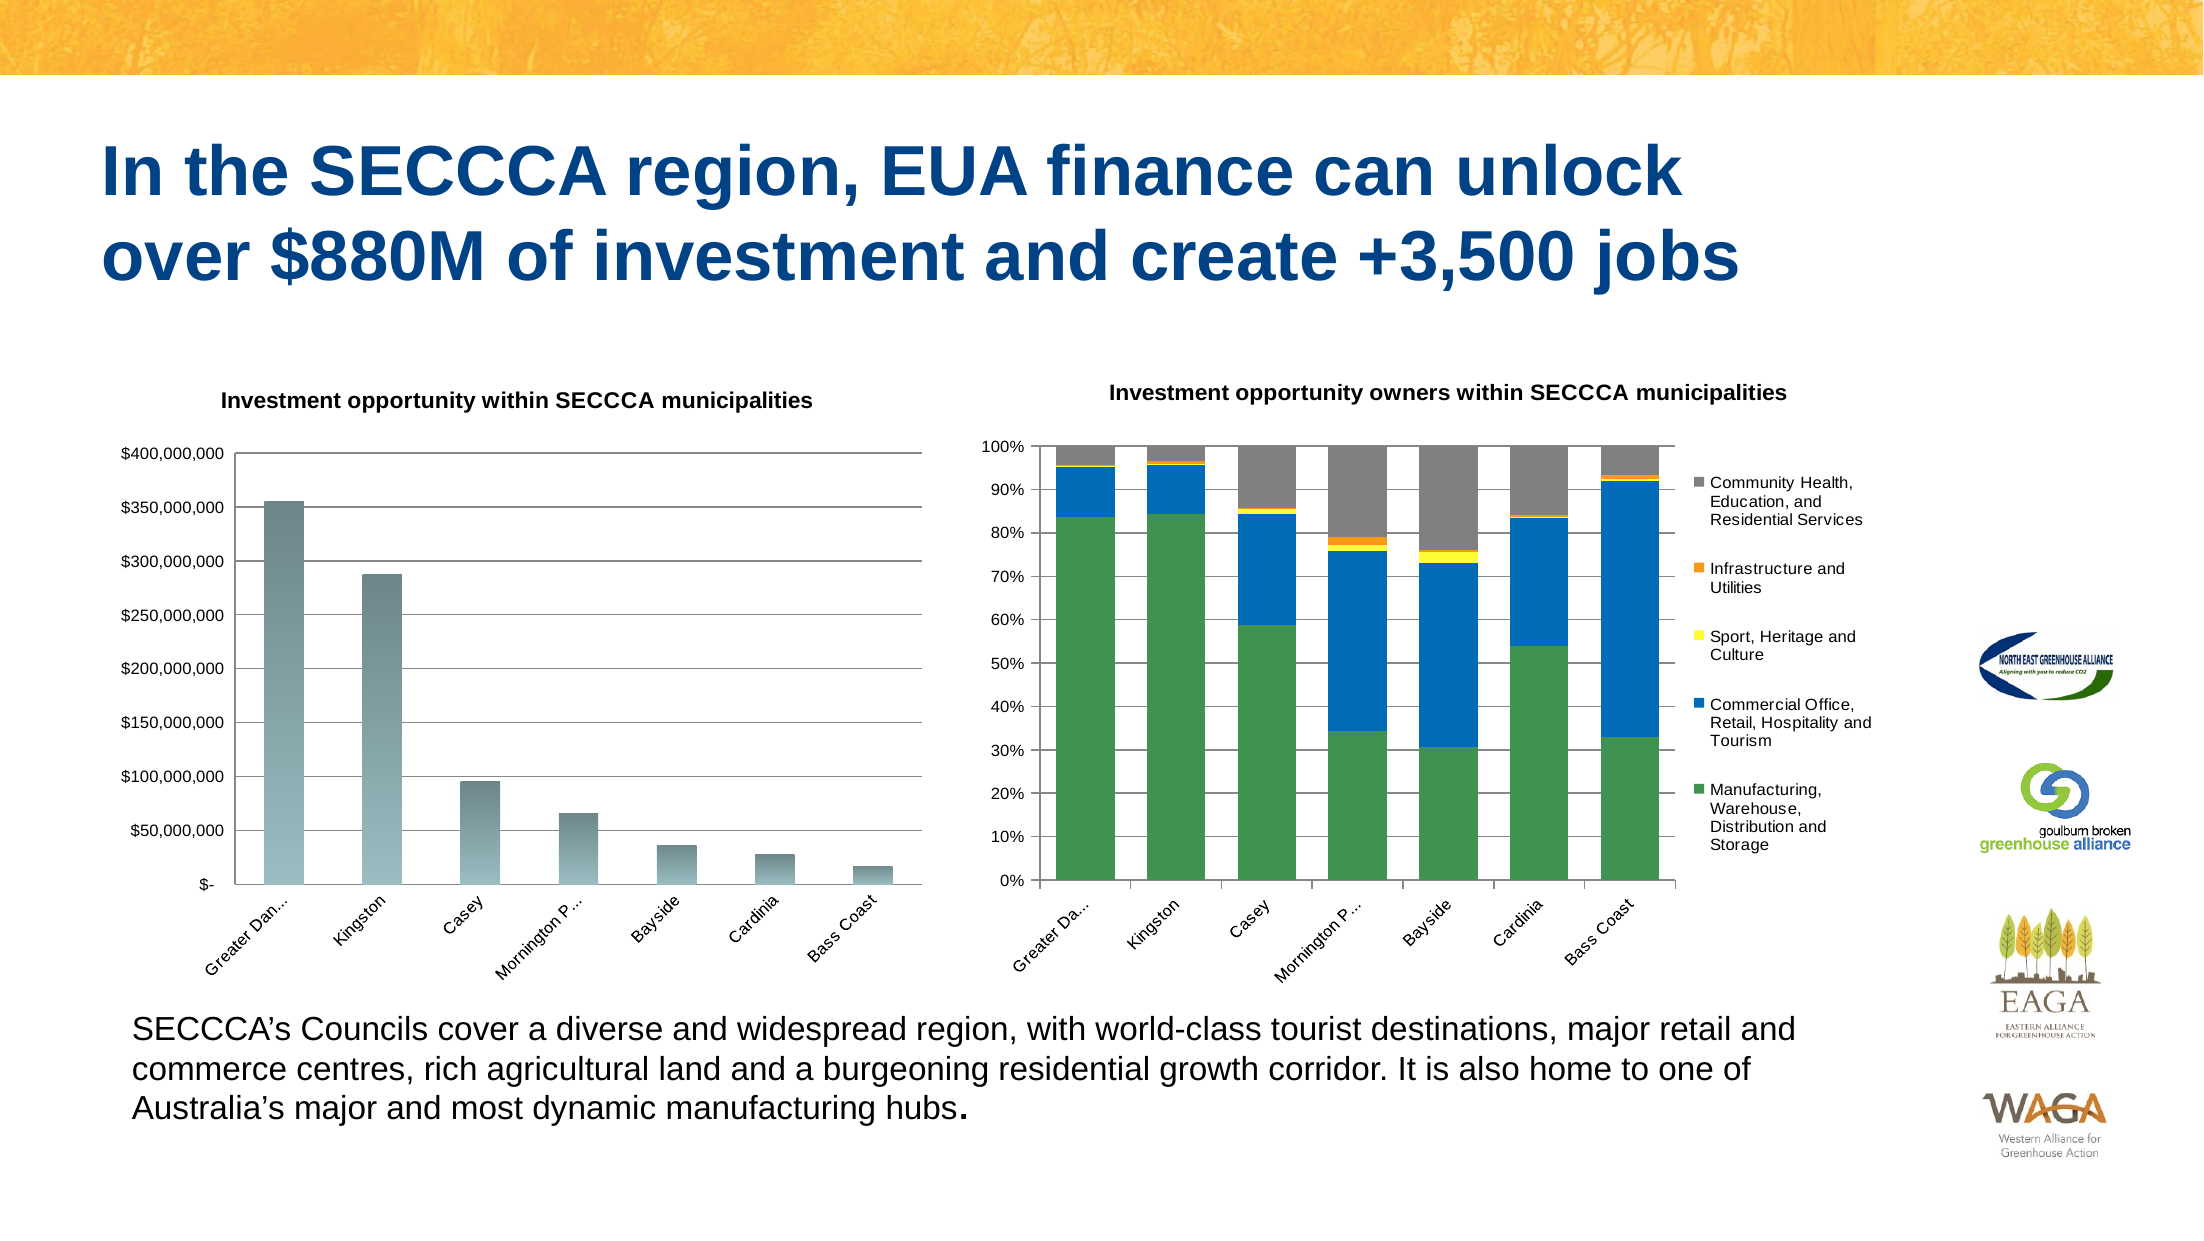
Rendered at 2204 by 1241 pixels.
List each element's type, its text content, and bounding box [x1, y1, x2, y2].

chart [85, 359, 2012, 987]
text_box SECCCA’s Councils cover a diverse and widespread region, with world-class tourist destinations, major retail and commerce centres, rich agricultural land and a burgeoning residential growth corridor. It is also home to one of Australia’s major and most dynamic manufacturing hubs. [117, 999, 1840, 1134]
picture [1977, 628, 2115, 703]
picture [0, 0, 2204, 75]
picture [1968, 1076, 2129, 1172]
picture [1986, 906, 2104, 1041]
title In the SECCCA region, EUA finance can unlock over $880M of investment and create +3,500 jobs [81, 92, 1841, 328]
picture [1975, 760, 2137, 855]
